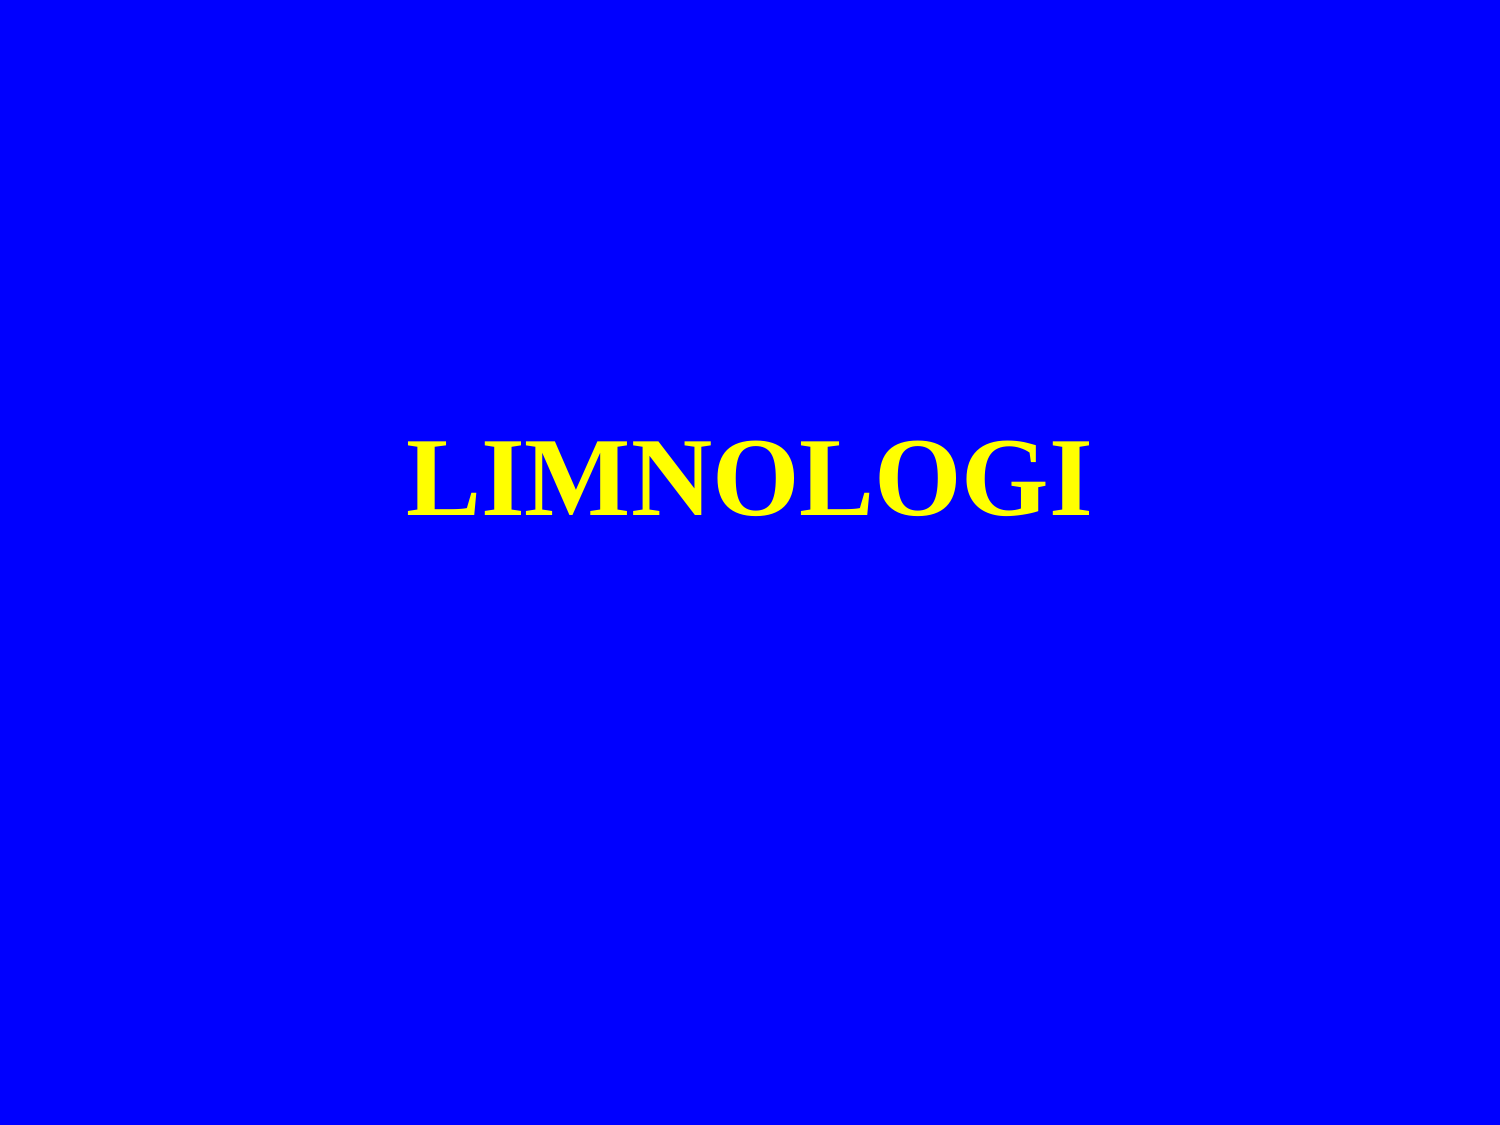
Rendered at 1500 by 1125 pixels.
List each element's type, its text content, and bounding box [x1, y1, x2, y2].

title LIMNOLOGI [112, 349, 1388, 591]
